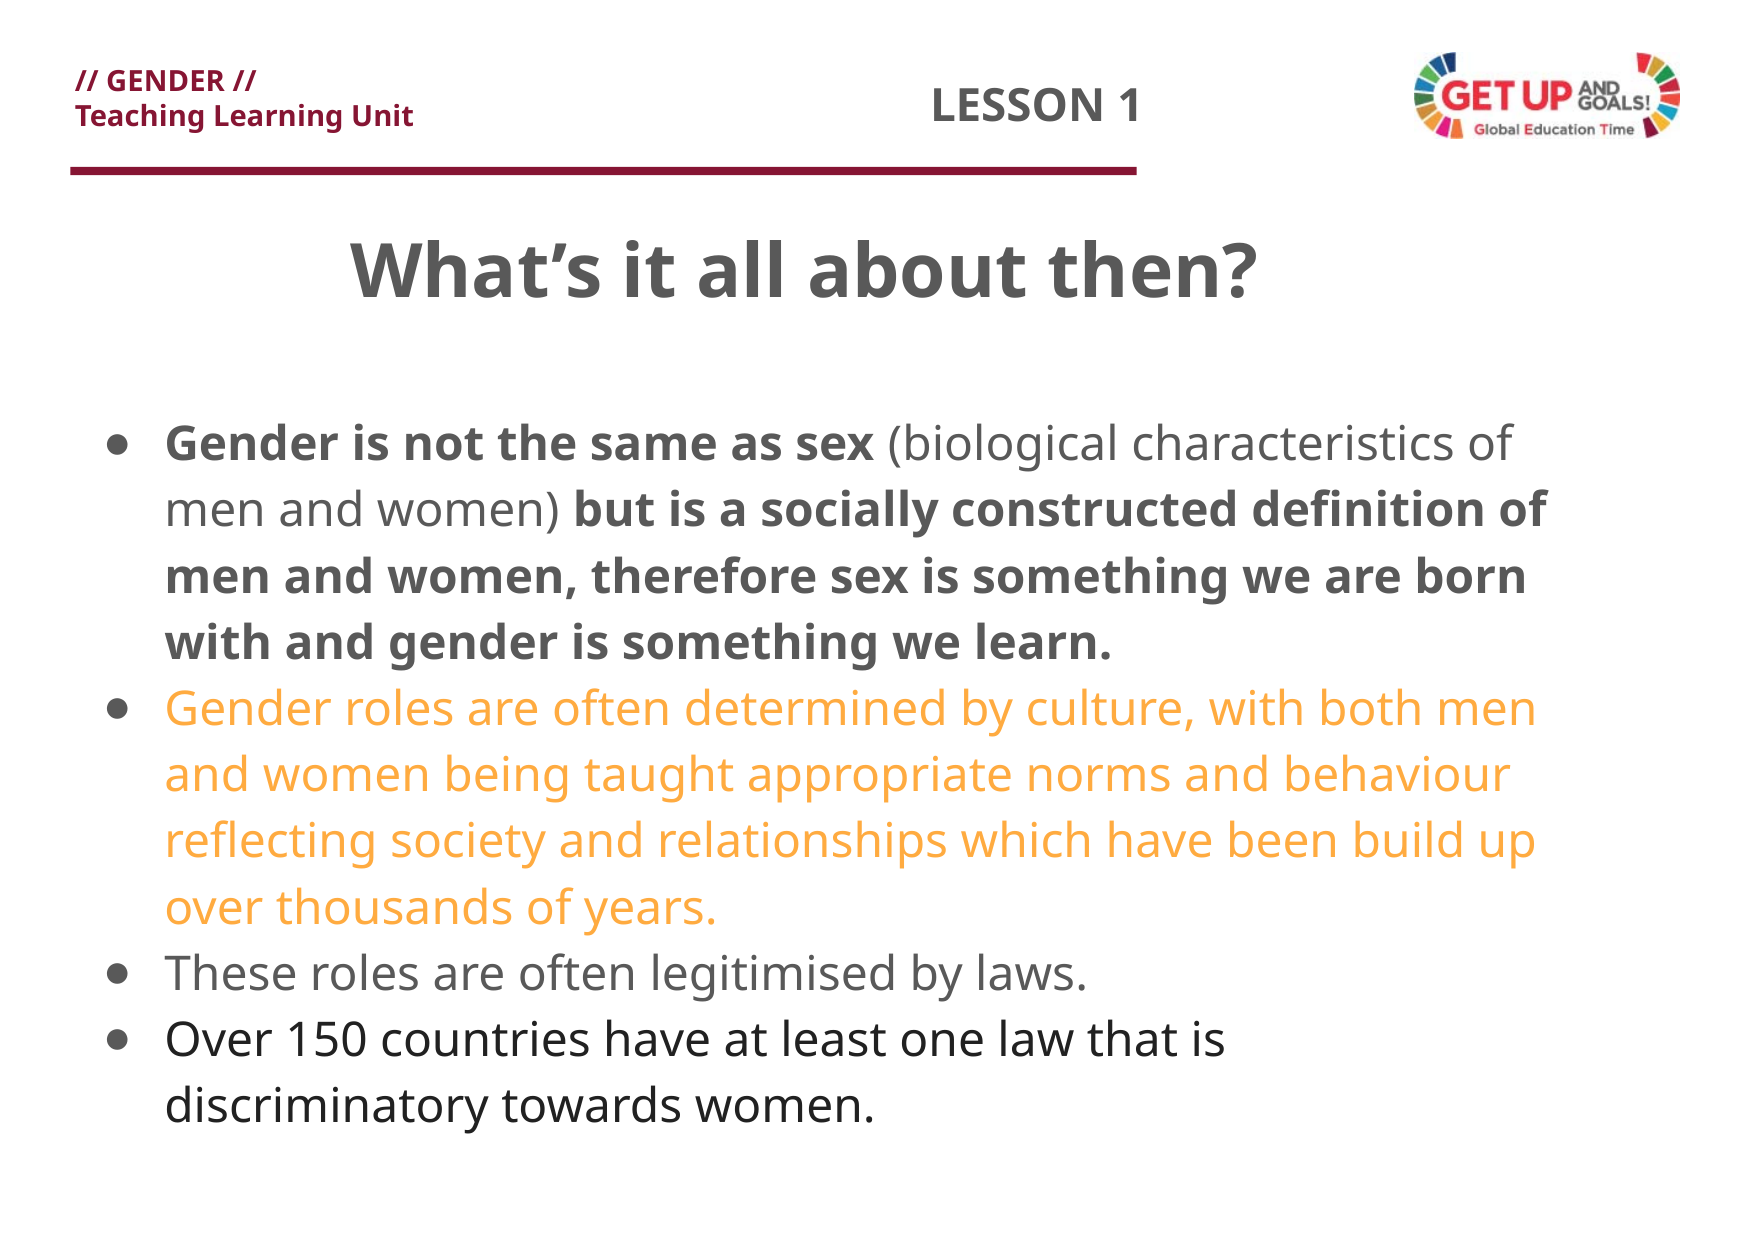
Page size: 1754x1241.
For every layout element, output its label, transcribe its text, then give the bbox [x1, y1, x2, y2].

list Gender is not the same as sex (biological characteristics of men and women) but is a socially constructed definition of men and women, therefore sex is something we are born with and gender is something we learn. Gender roles are often determined by culture, with both men and women being taught appropriate norms and behaviour reflecting society and relationships which have been build up over thousands of years. These roles are often legitimised by laws. Over 150 countries have at least one law that is discriminatory towards women. [70, 385, 1583, 1204]
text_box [59, 47, 1680, 176]
title What’s it all about then? [70, 203, 1559, 357]
